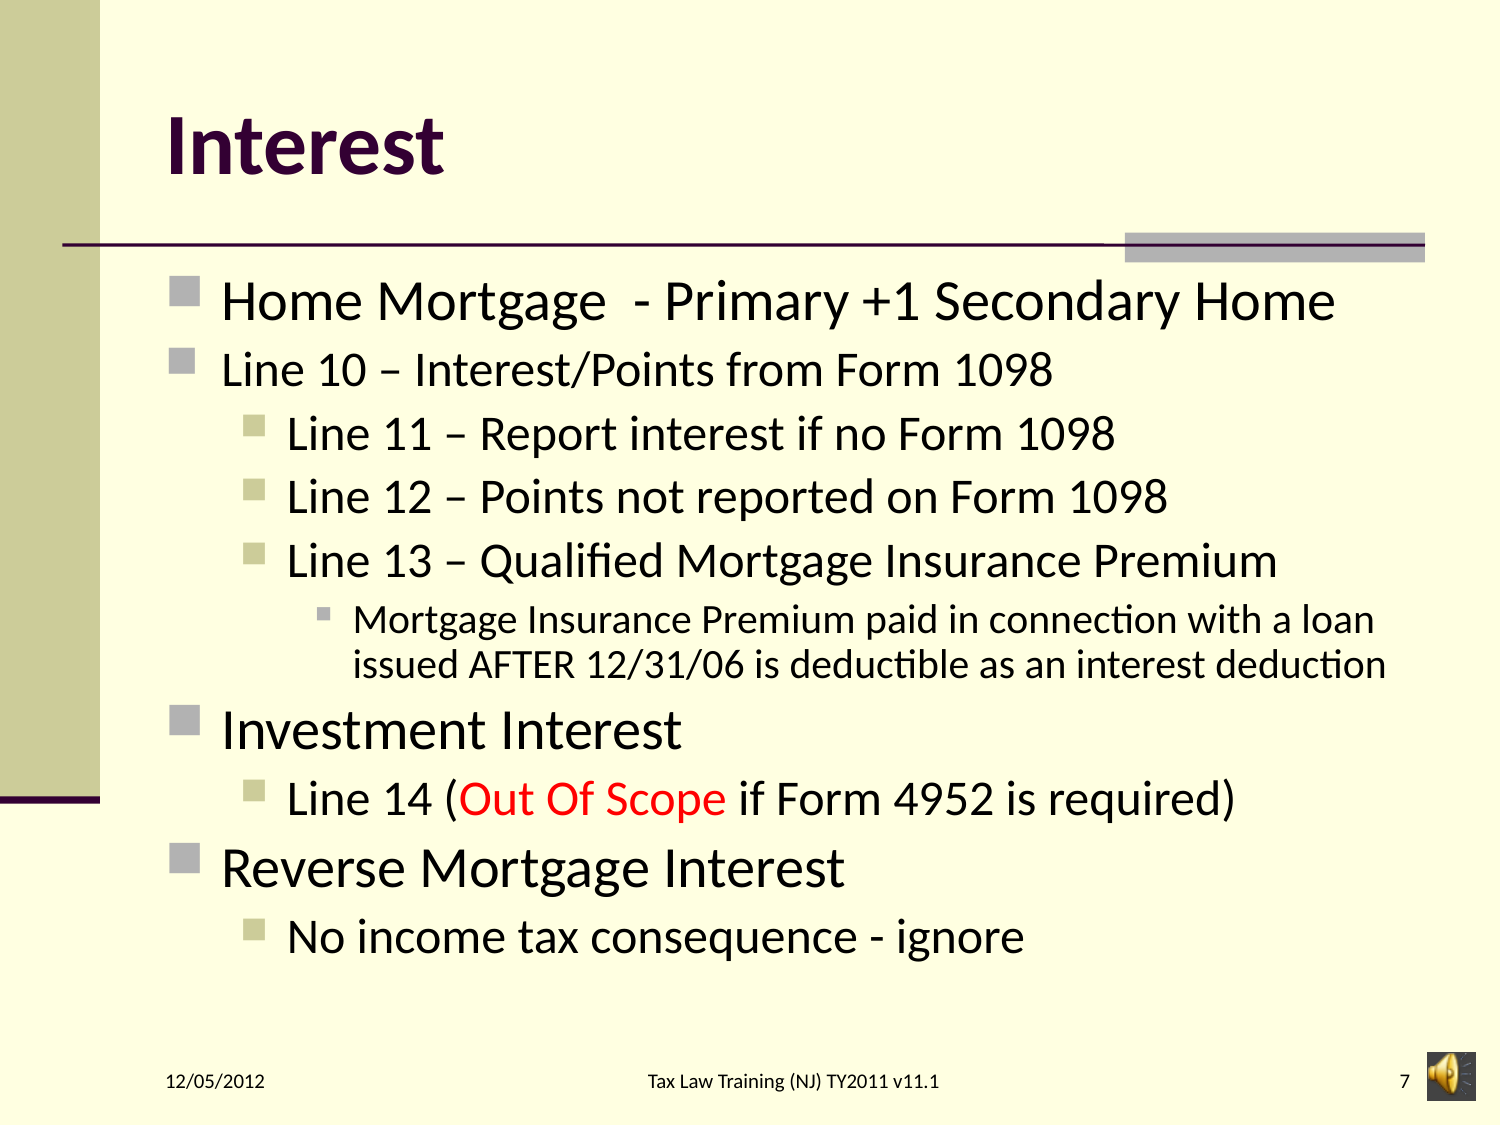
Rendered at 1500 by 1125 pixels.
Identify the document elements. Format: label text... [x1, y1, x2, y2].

title Interest [150, 45, 1425, 234]
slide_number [149, 1050, 476, 1101]
picture [1426, 1051, 1477, 1102]
slide_number 7 [1112, 1049, 1426, 1101]
footer Tax Law Training (NJ) TY2011 v11.1 [549, 1049, 1038, 1101]
list Home Mortgage - Primary +1 Secondary Home Line 10 – Interest/Points from Form 1098 Line 11 – Report interest if no Form 1098 Line 12 – Points not reported on Form 1098 Line 13 – Qualified Mortgage Insurance Premium Mortgage Insurance Premium paid in connection with a loan issued AFTER 12/31/06 is deductible as an interest deduction Investment Interest Line 14 (Out Of Scope if Form 4952 is required) Reverse Mortgage Interest No income tax consequence - ignore [150, 262, 1425, 1038]
